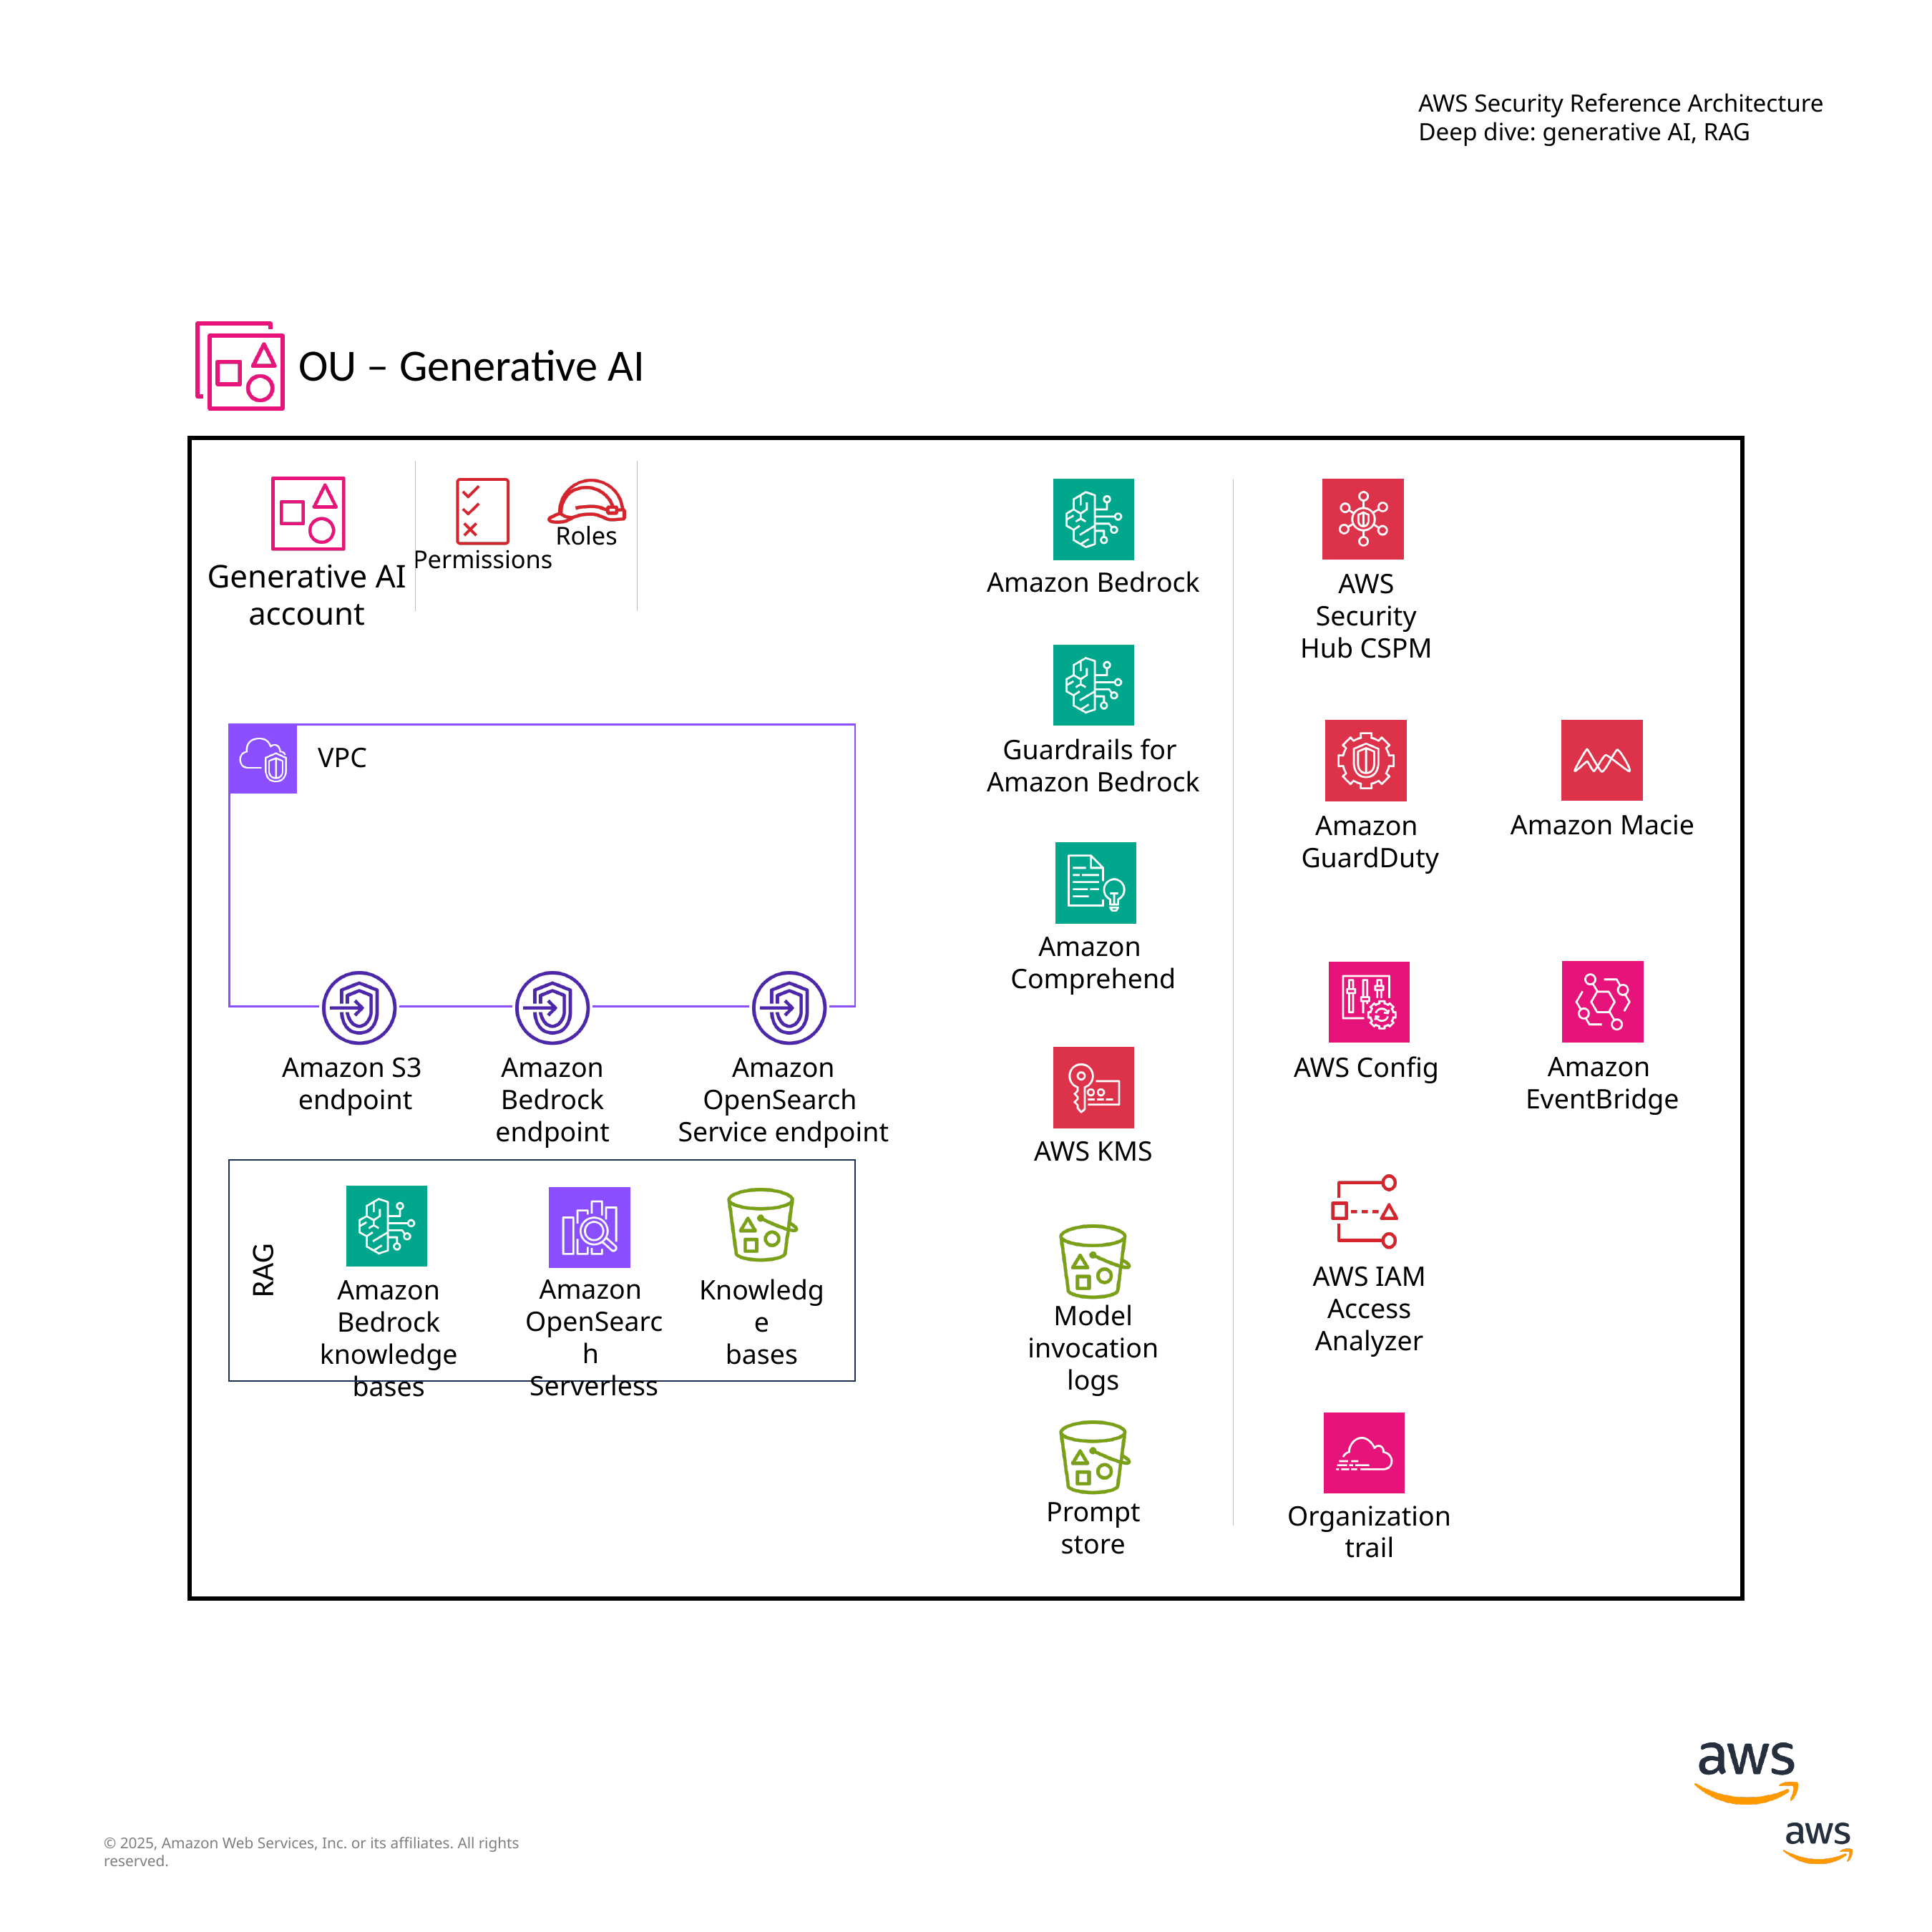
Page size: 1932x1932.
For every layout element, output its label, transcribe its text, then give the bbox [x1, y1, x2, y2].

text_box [892, 479, 1275, 604]
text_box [1264, 1171, 1475, 1330]
text_box AWS Security Reference Architecture Deep dive: generative AI, RAG [1407, 83, 1835, 151]
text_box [530, 460, 643, 556]
picture [191, 317, 288, 414]
picture [1783, 1823, 1853, 1864]
text_box [189, 437, 1743, 1599]
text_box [1465, 961, 1740, 1121]
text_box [655, 967, 912, 1121]
text_box VPC [228, 723, 856, 1008]
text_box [1475, 720, 1730, 847]
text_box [447, 967, 655, 1091]
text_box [989, 1047, 1197, 1172]
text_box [1271, 962, 1462, 1088]
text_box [229, 1091, 856, 1381]
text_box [1275, 479, 1458, 638]
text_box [1237, 720, 1503, 879]
text_box OU – Generative AI [288, 331, 704, 395]
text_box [960, 842, 1226, 1000]
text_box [427, 476, 583, 580]
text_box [892, 645, 1294, 804]
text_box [264, 967, 447, 1091]
picture [229, 726, 297, 794]
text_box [186, 473, 427, 638]
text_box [994, 1417, 1193, 1566]
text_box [994, 1221, 1193, 1370]
picture [1694, 1742, 1798, 1805]
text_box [1268, 1413, 1471, 1570]
